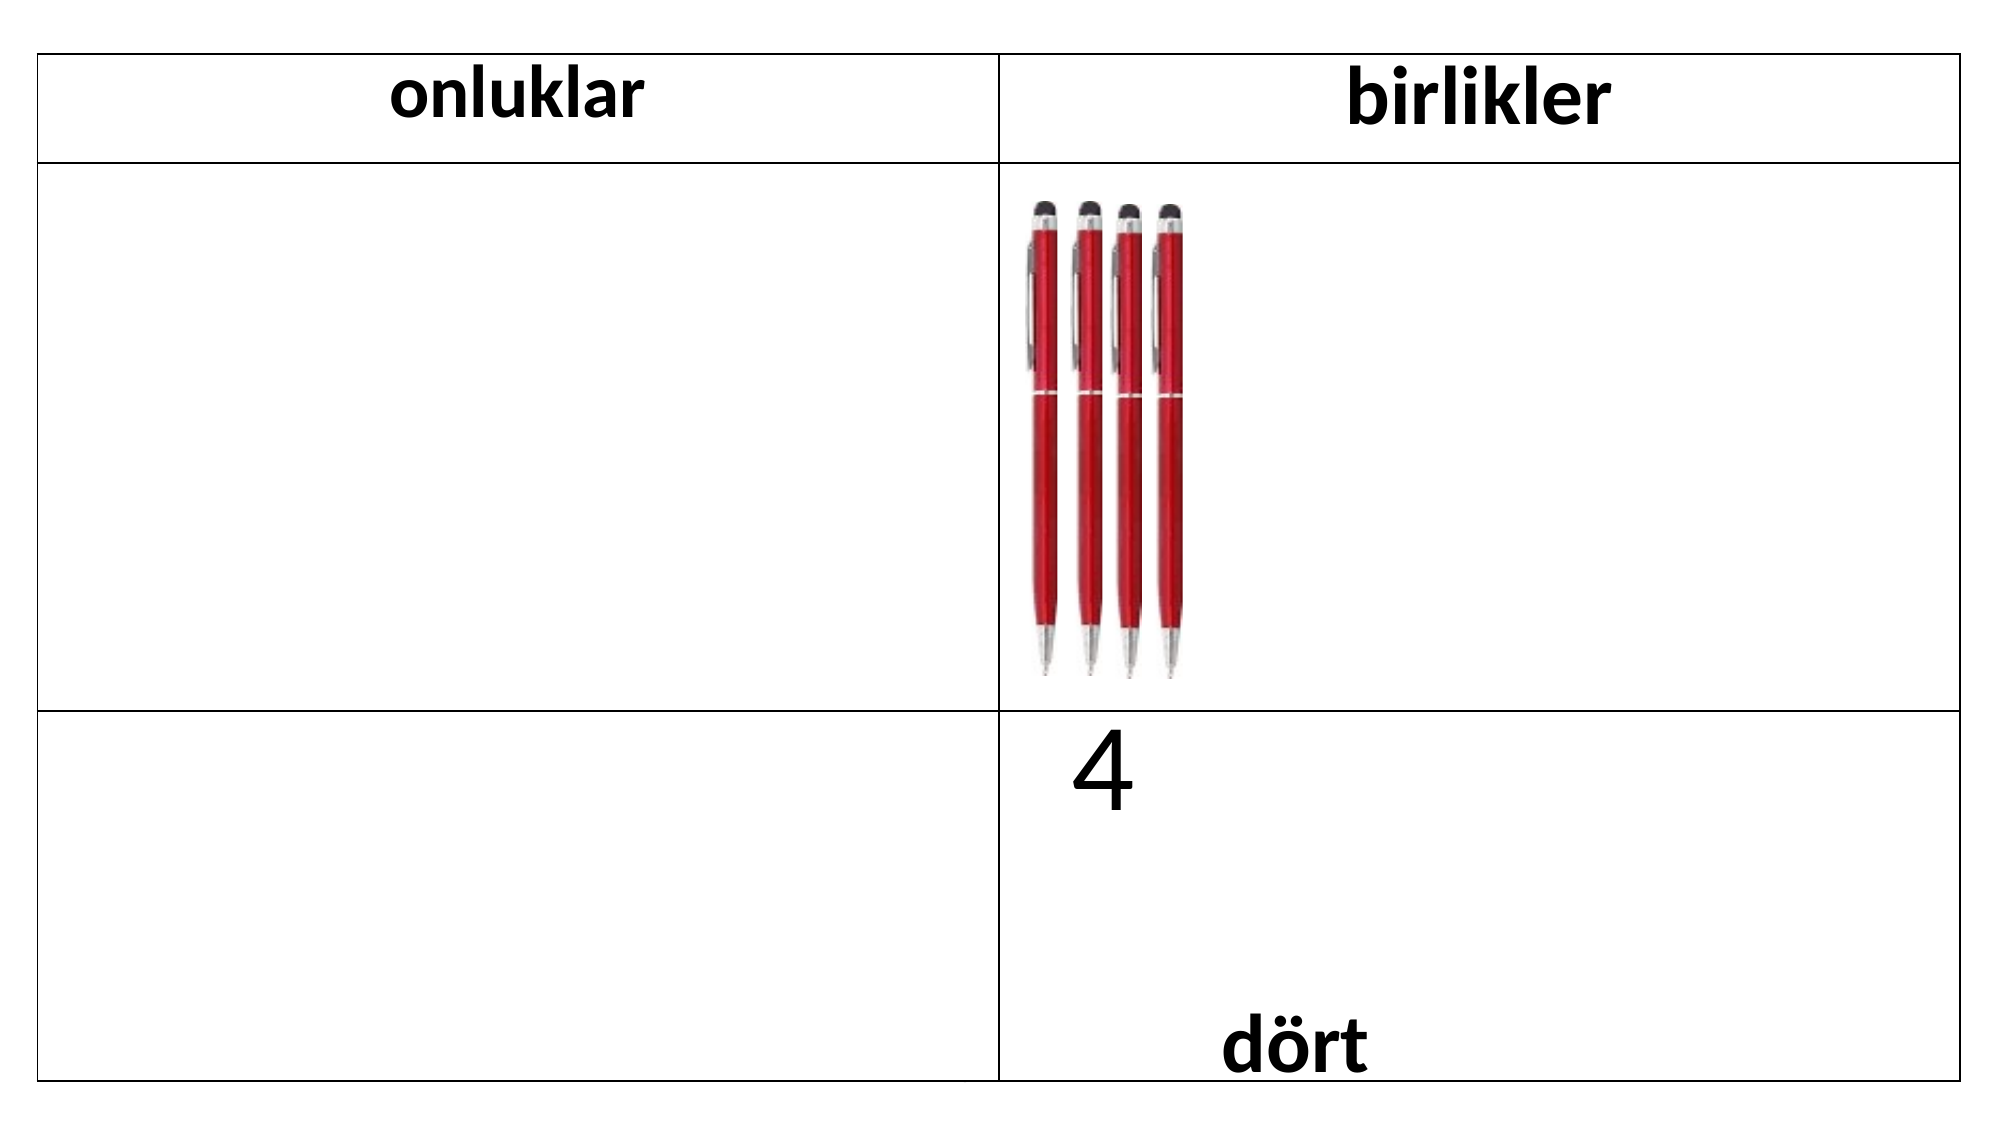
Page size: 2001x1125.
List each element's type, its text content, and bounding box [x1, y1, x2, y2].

text_box dört [1188, 981, 1679, 1097]
picture [1070, 201, 1103, 676]
table_cell [1000, 164, 1959, 710]
footer Kazım KAT [662, 1042, 1338, 1103]
table_cell [38, 164, 998, 710]
table_header birlikler [1000, 55, 1959, 162]
picture [1024, 201, 1058, 676]
table_cell [1000, 712, 1959, 1080]
picture [1150, 204, 1183, 679]
table_cell [38, 712, 998, 1080]
text_box 4 [1056, 678, 1163, 844]
table_header onluklar [38, 55, 998, 162]
picture [1109, 204, 1142, 679]
